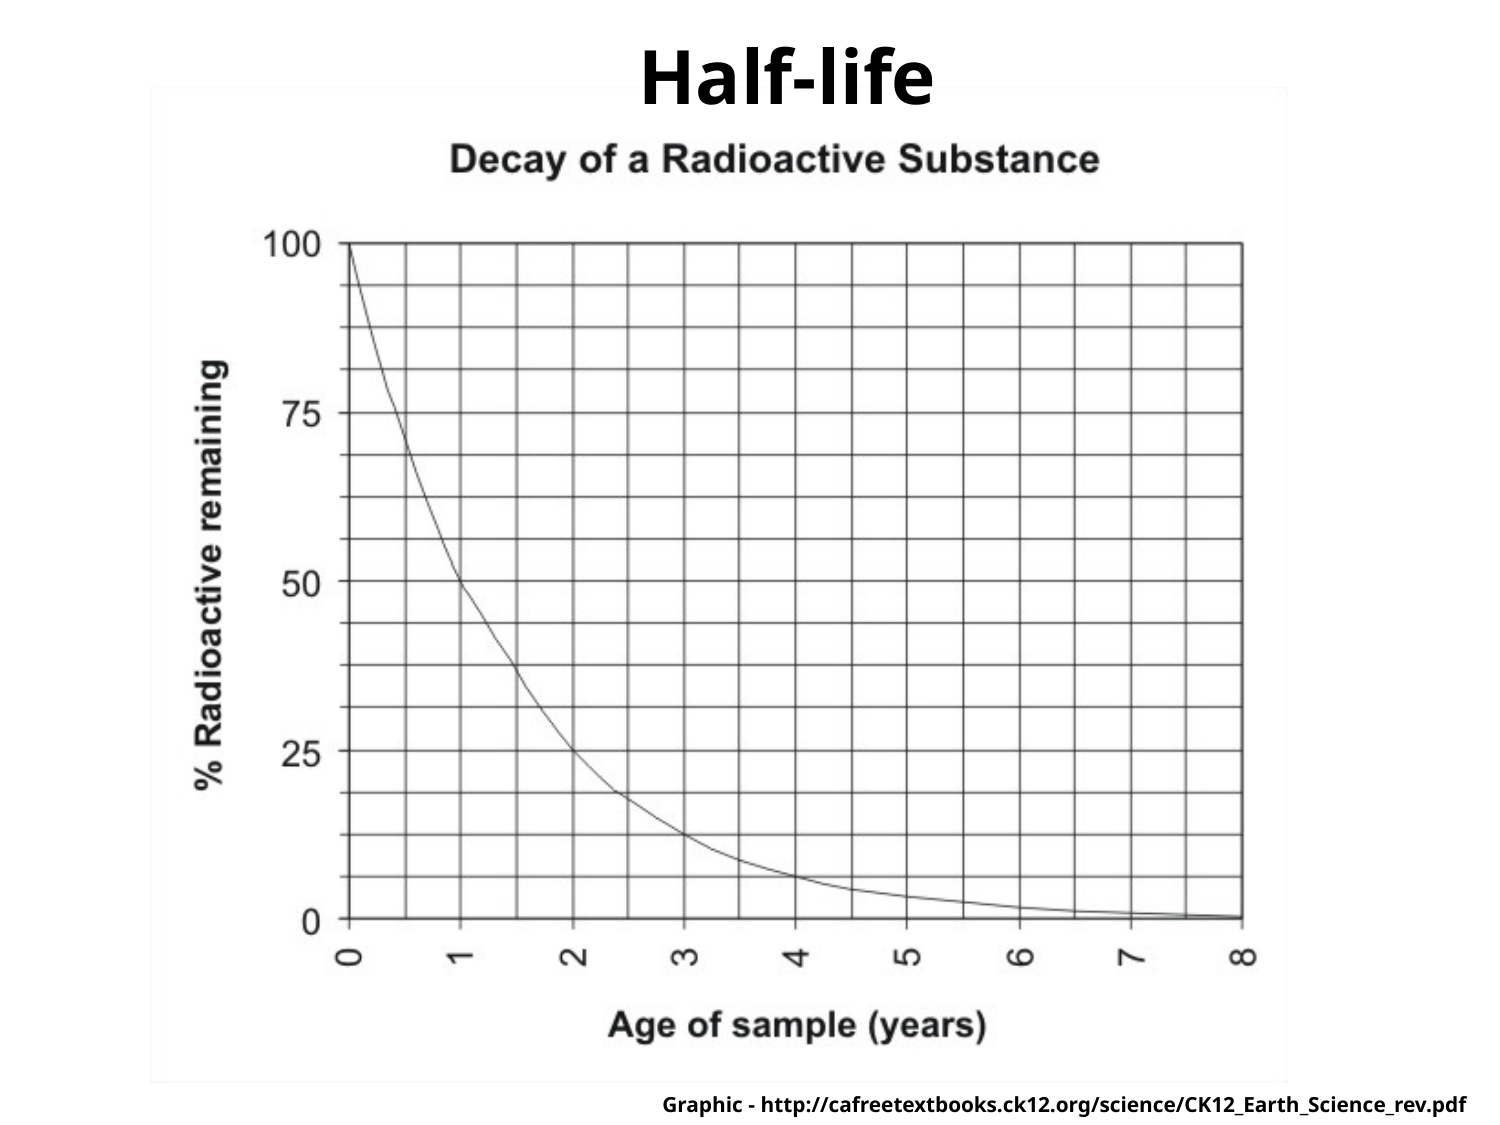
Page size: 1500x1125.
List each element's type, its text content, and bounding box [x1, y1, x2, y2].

text_box Graphic - http://cafreetextbooks.ck12.org/science/CK12_Earth_Science_rev.pdf [647, 1084, 1482, 1125]
title Half-life [149, 0, 1426, 151]
picture [149, 87, 1288, 1083]
